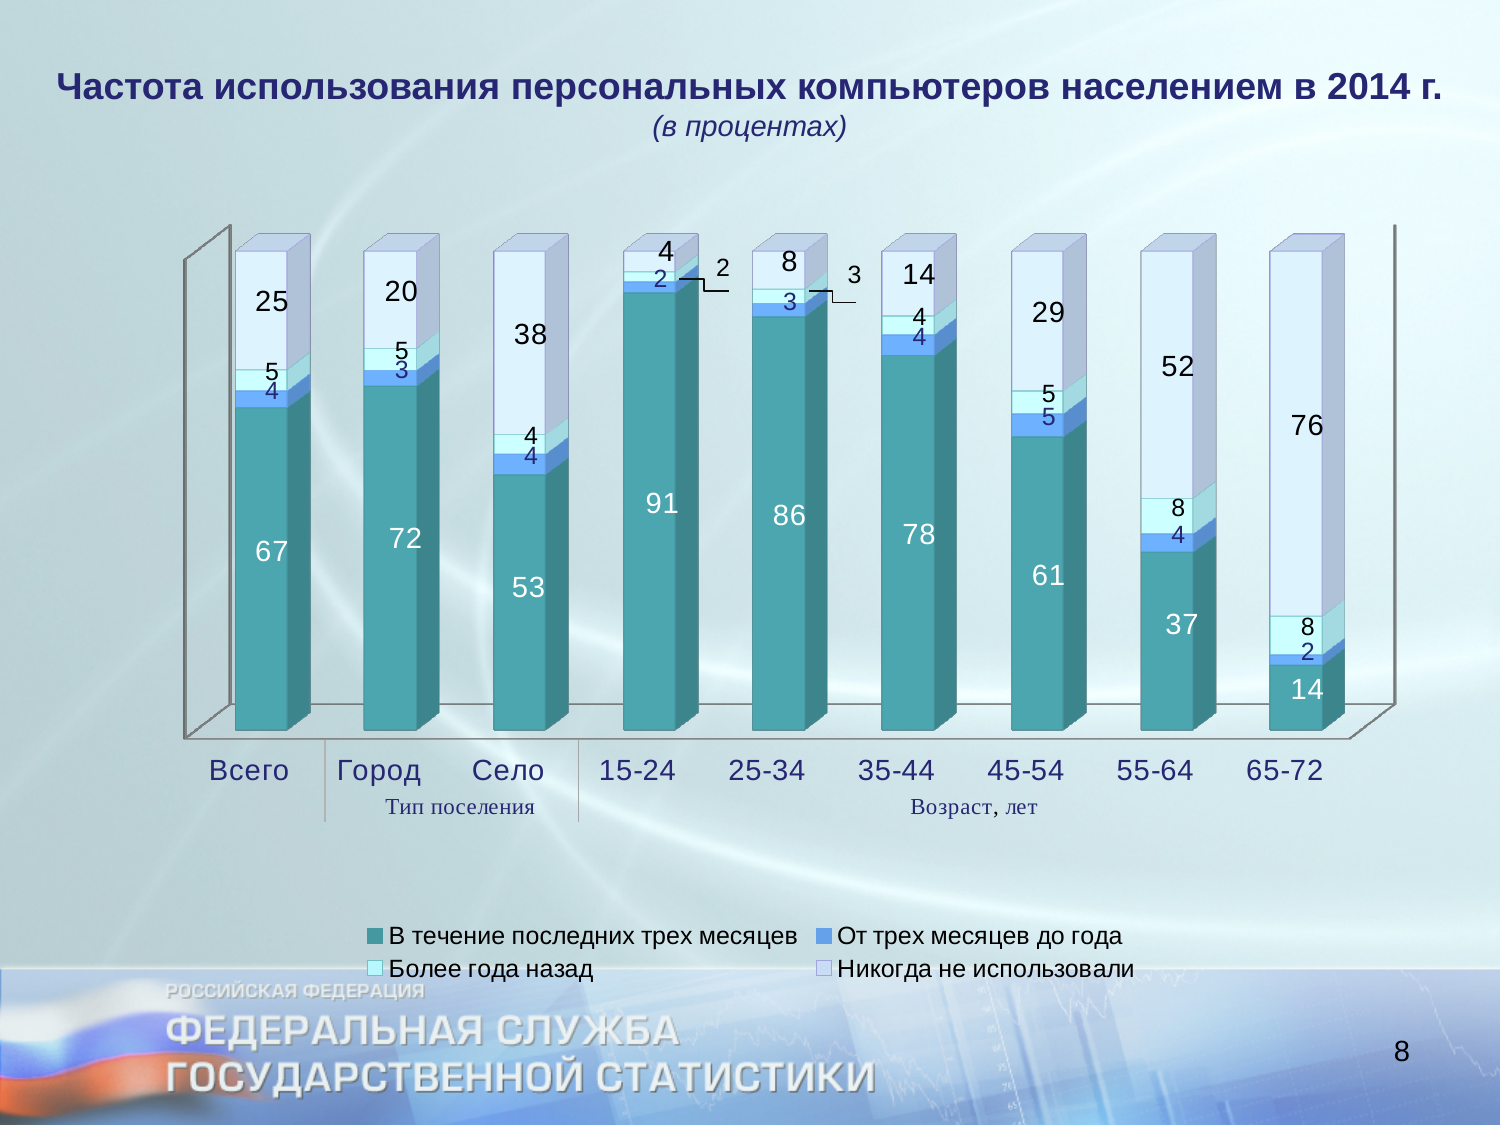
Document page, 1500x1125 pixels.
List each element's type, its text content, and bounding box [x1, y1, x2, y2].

text_box [100, 997, 1359, 1093]
chart [76, 207, 1427, 989]
picture [0, 0, 1500, 1125]
slide_number 8 [1074, 1024, 1425, 1103]
title Частота использования персональных компьютеров населением в 2014 г. (в процентах) [29, 19, 1471, 185]
